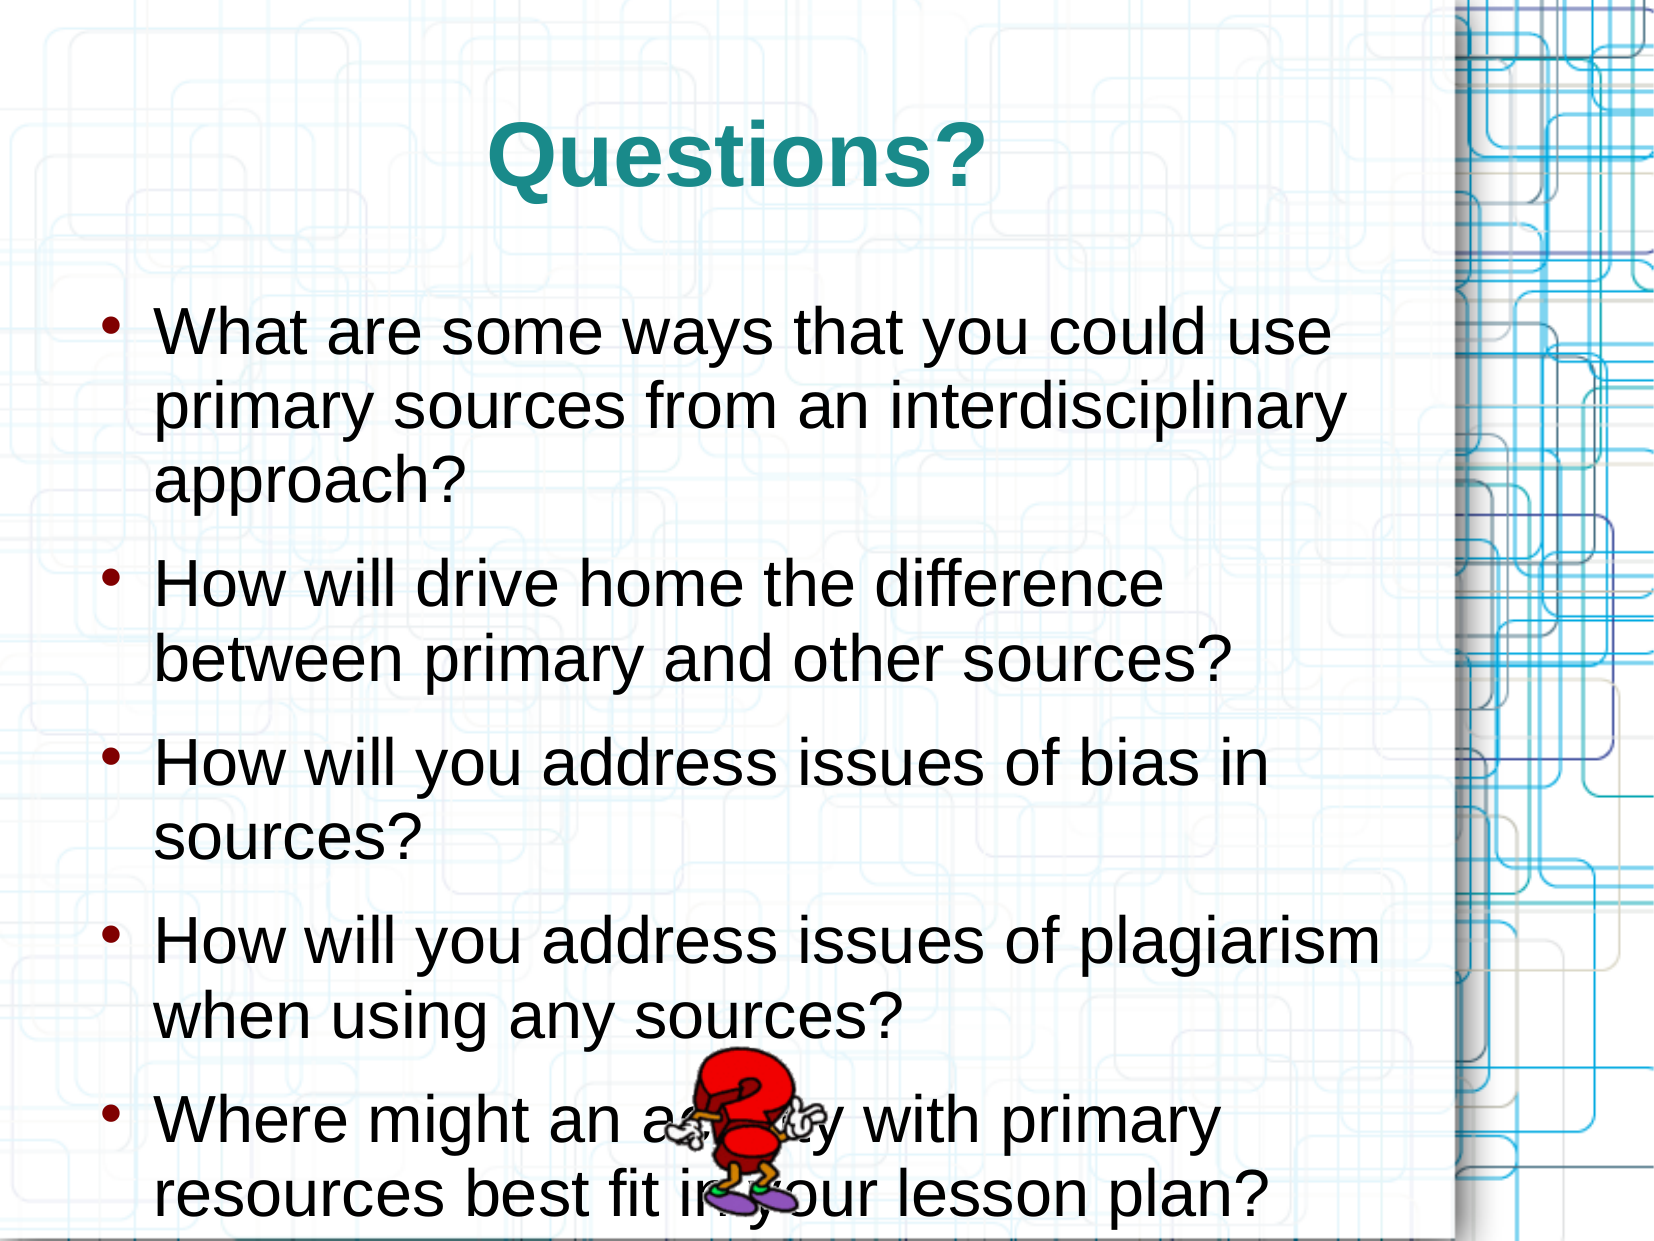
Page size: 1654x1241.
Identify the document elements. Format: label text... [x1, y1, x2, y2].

title Questions? [58, 49, 1418, 257]
picture [0, 0, 1654, 1241]
list What are some ways that you could use primary sources from an interdisciplinary approach? How will drive home the difference between primary and other sources? How will you address issues of bias in sources? How will you address issues of plagiarism when using any sources? Where might an activity with primary resources best fit in your lesson plan? [82, 289, 1418, 1109]
